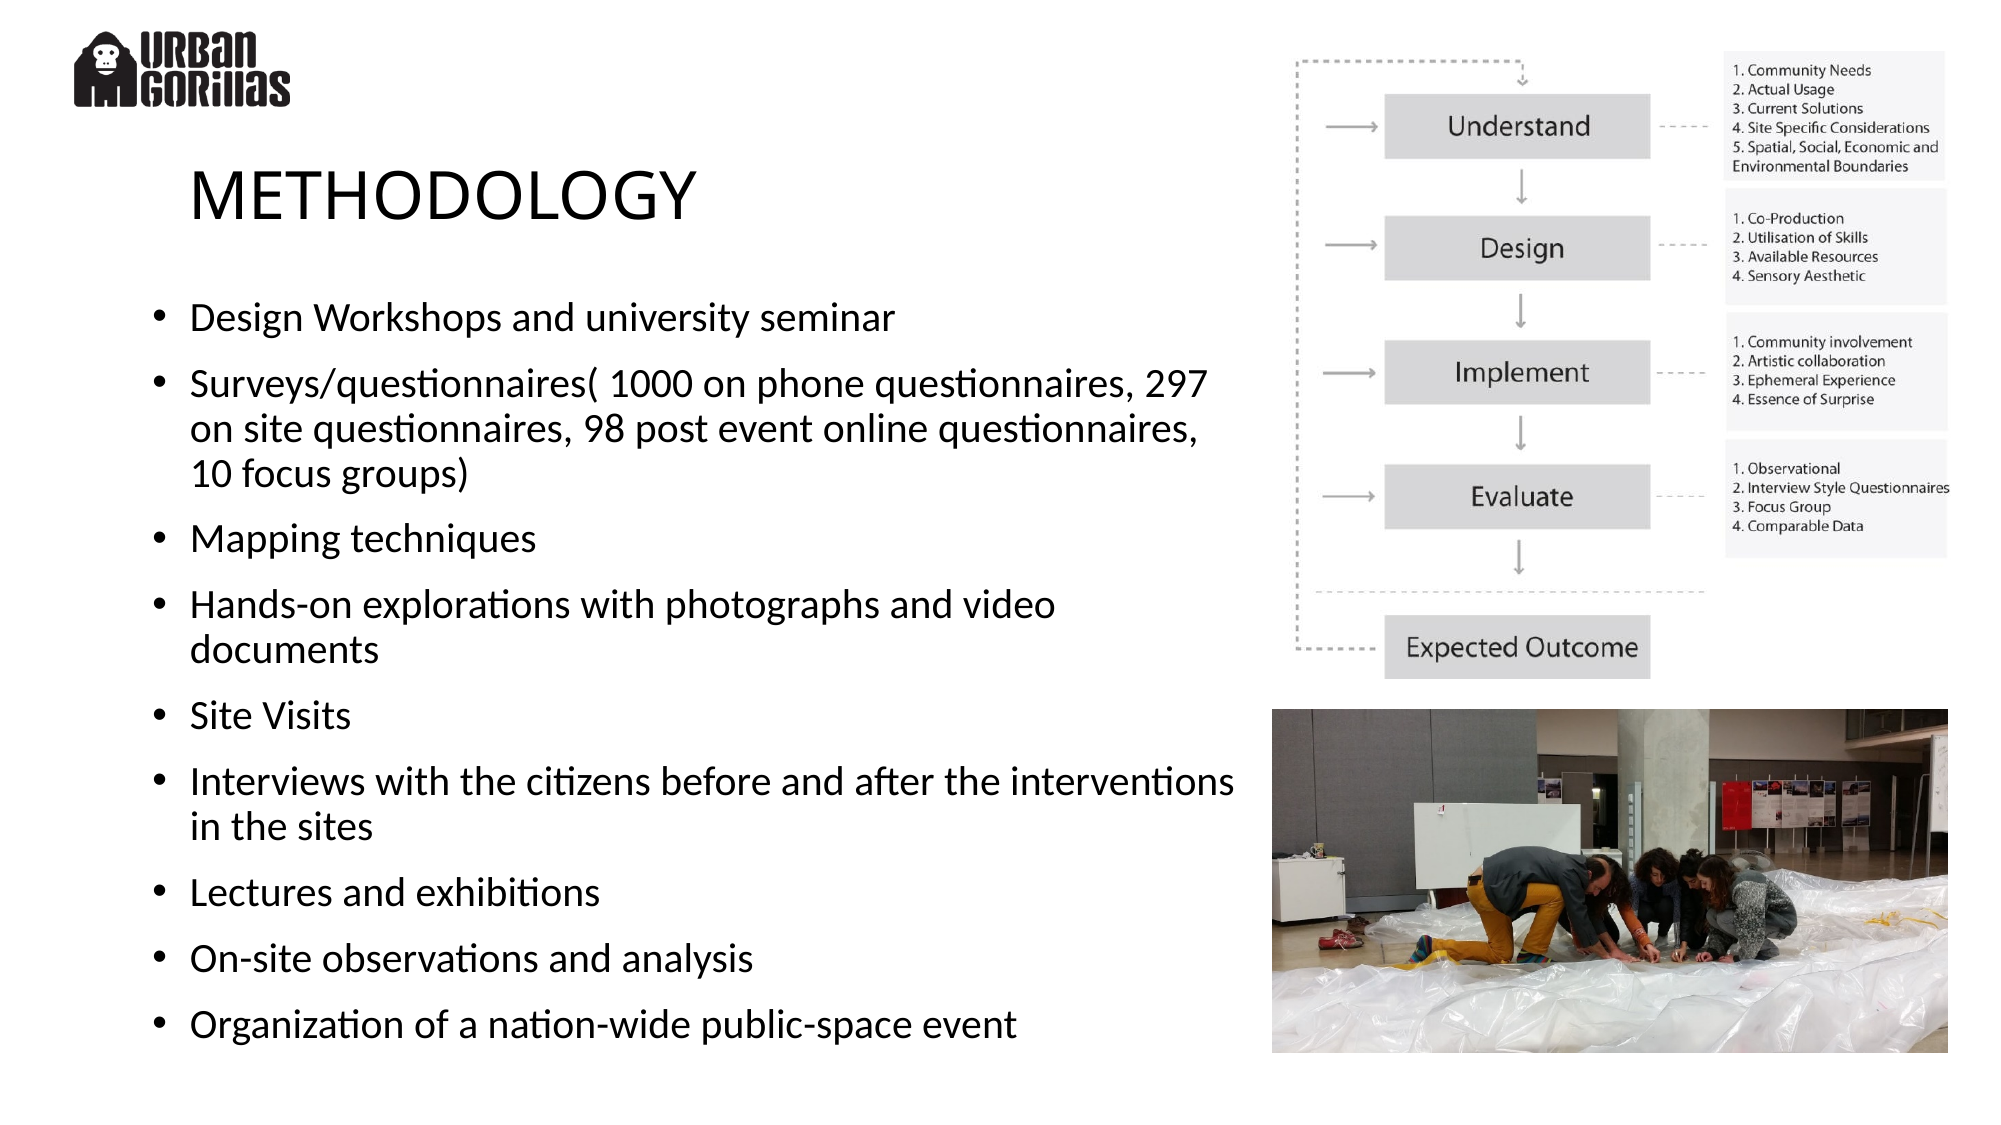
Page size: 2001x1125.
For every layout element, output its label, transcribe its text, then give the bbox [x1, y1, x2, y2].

title METHODOLOGY [173, 89, 1289, 307]
picture [74, 31, 290, 107]
picture [1272, 709, 1948, 1053]
list Design Workshops and university seminar Surveys/questionnaires( 1000 on phone questionnaires, 297 on site questionnaires, 98 post event online questionnaires, 10 focus groups) Mapping techniques Hands-on explorations with photographs and video documents Site Visits Interviews with the citizens before and after the interventions in the sites Lectures and exhibitions On-site observations and analysis Organization of a nation-wide public-space event [137, 287, 1254, 1002]
picture [1289, 51, 1964, 679]
